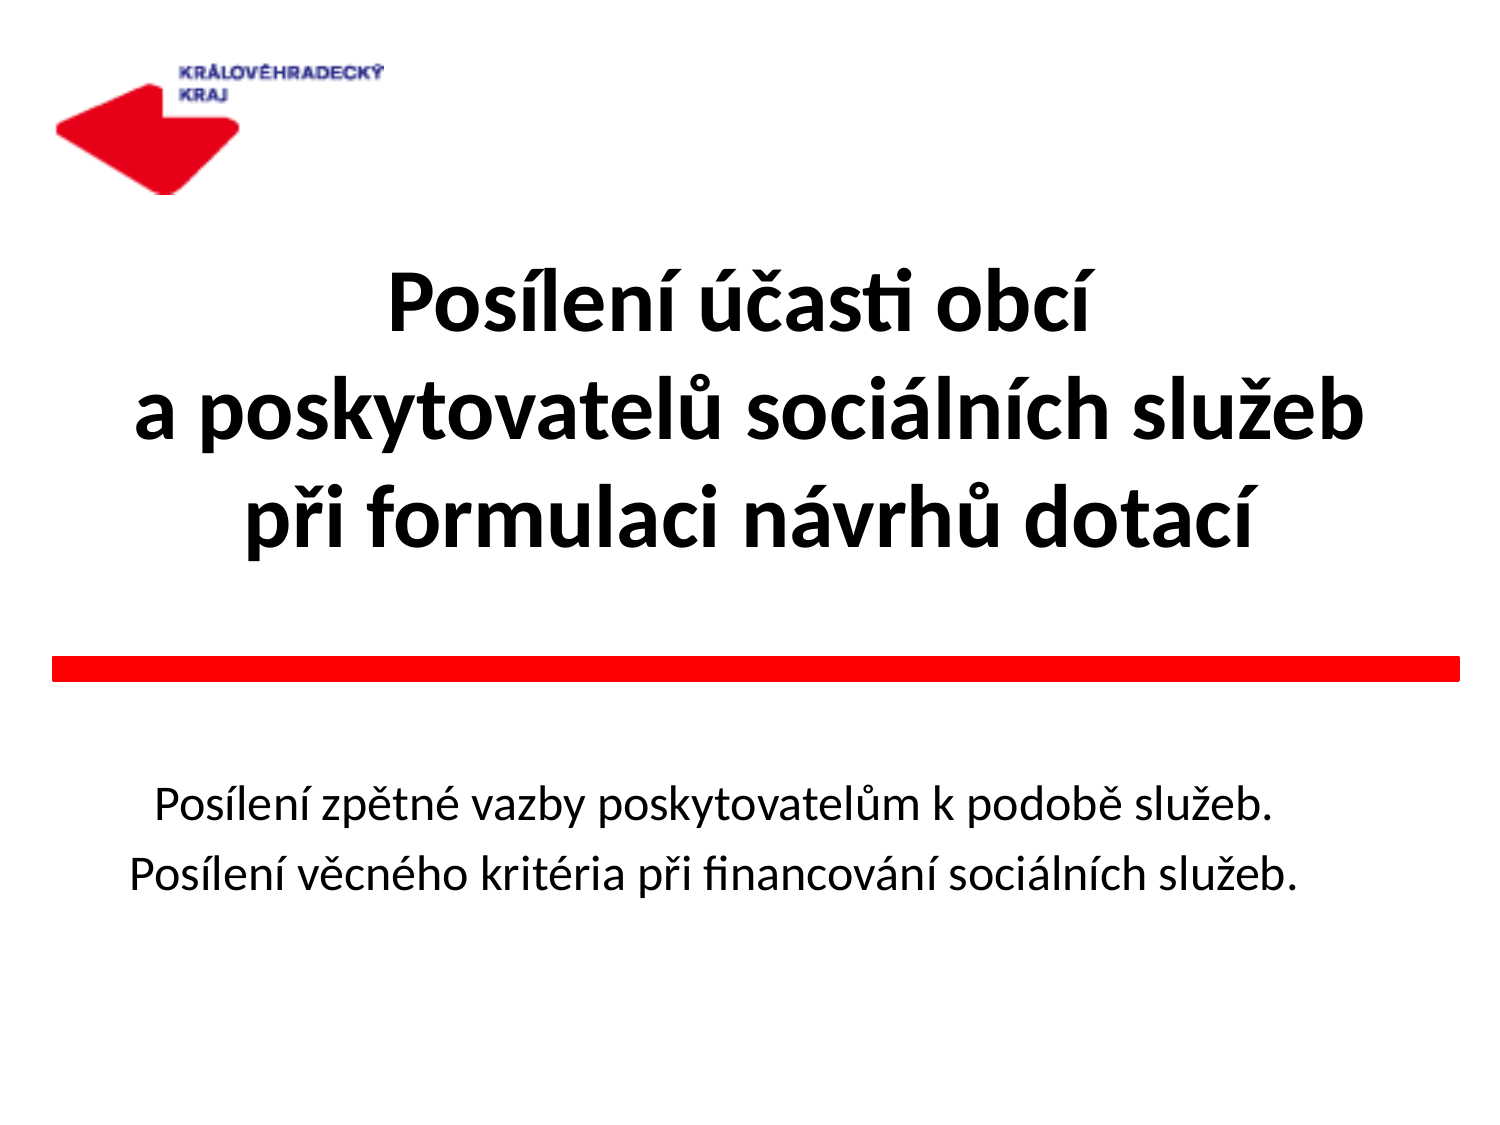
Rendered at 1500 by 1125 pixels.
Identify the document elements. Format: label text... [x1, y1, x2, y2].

text_box [51, 655, 1461, 683]
text_box Posílení účasti obcí a poskytovatelů sociálních služeb při formulaci návrhů dotací [112, 184, 1388, 622]
text_box Posílení zpětné vazby poskytovatelům k podobě služeb. Posílení věcného kritéria při financování sociálních služeb. [76, 763, 1353, 1000]
picture [29, 30, 385, 195]
